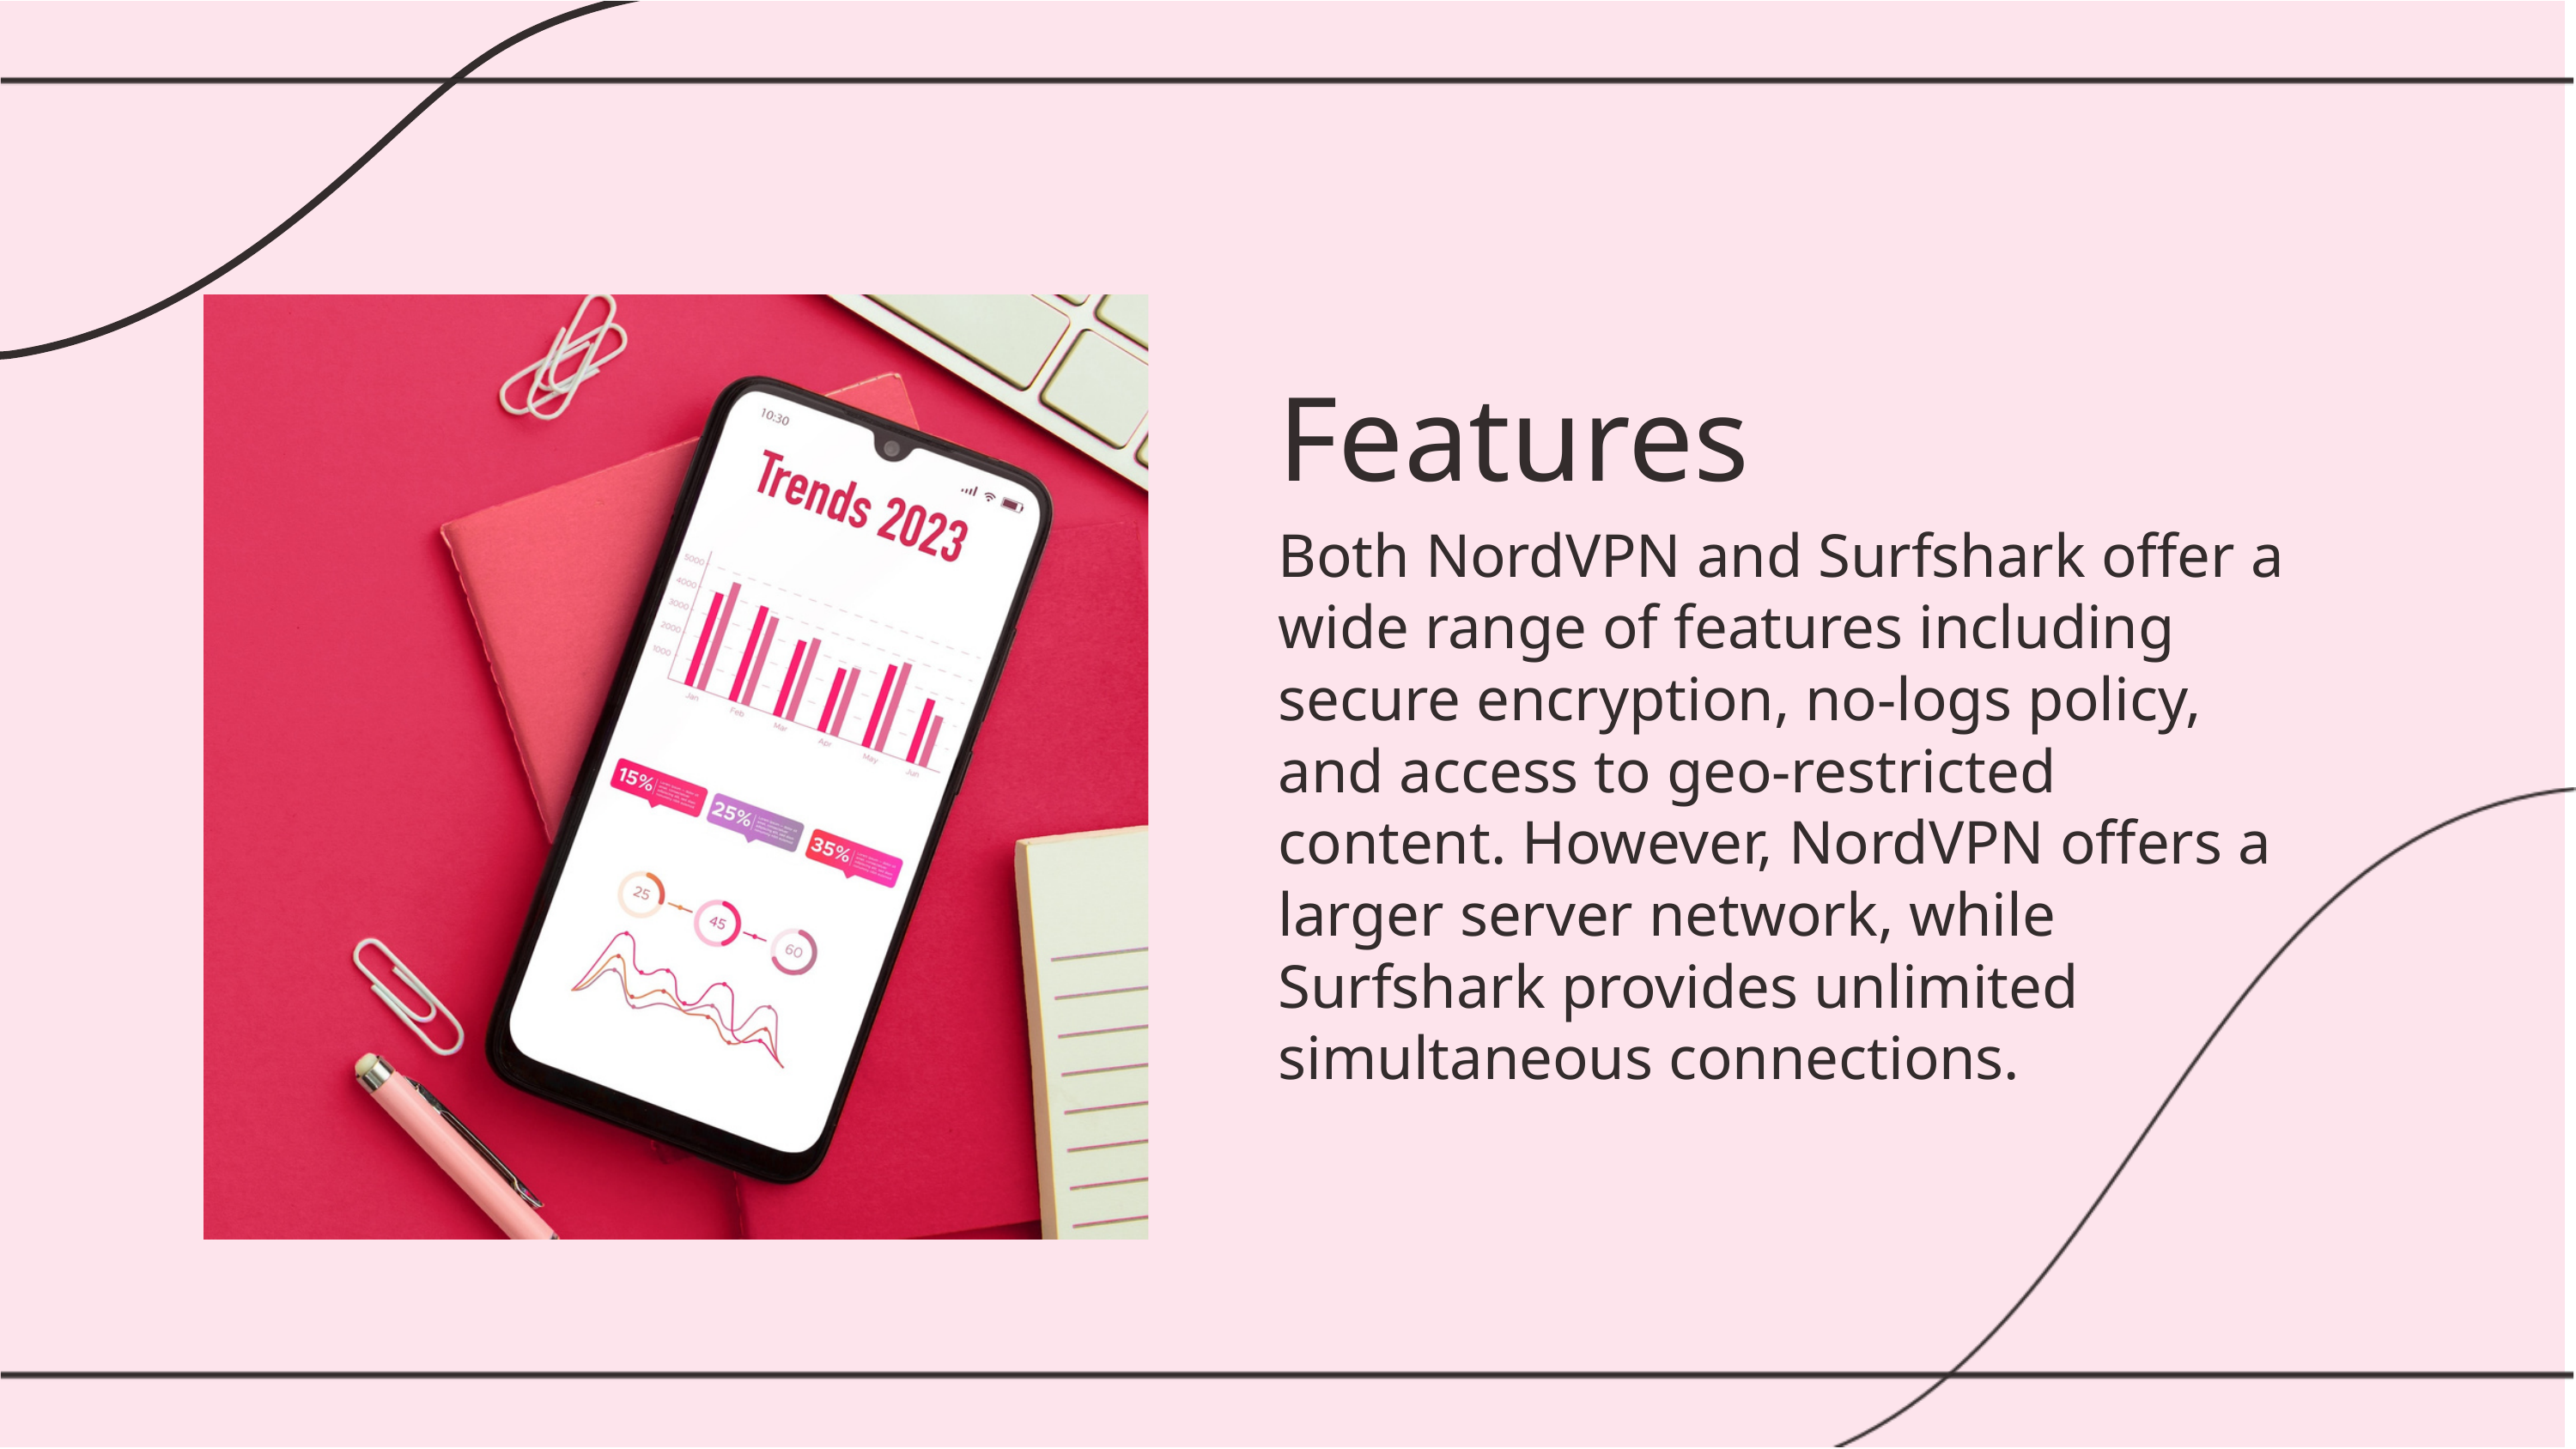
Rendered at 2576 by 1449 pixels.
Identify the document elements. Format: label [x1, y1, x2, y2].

text_box [0, 0, 2574, 1449]
